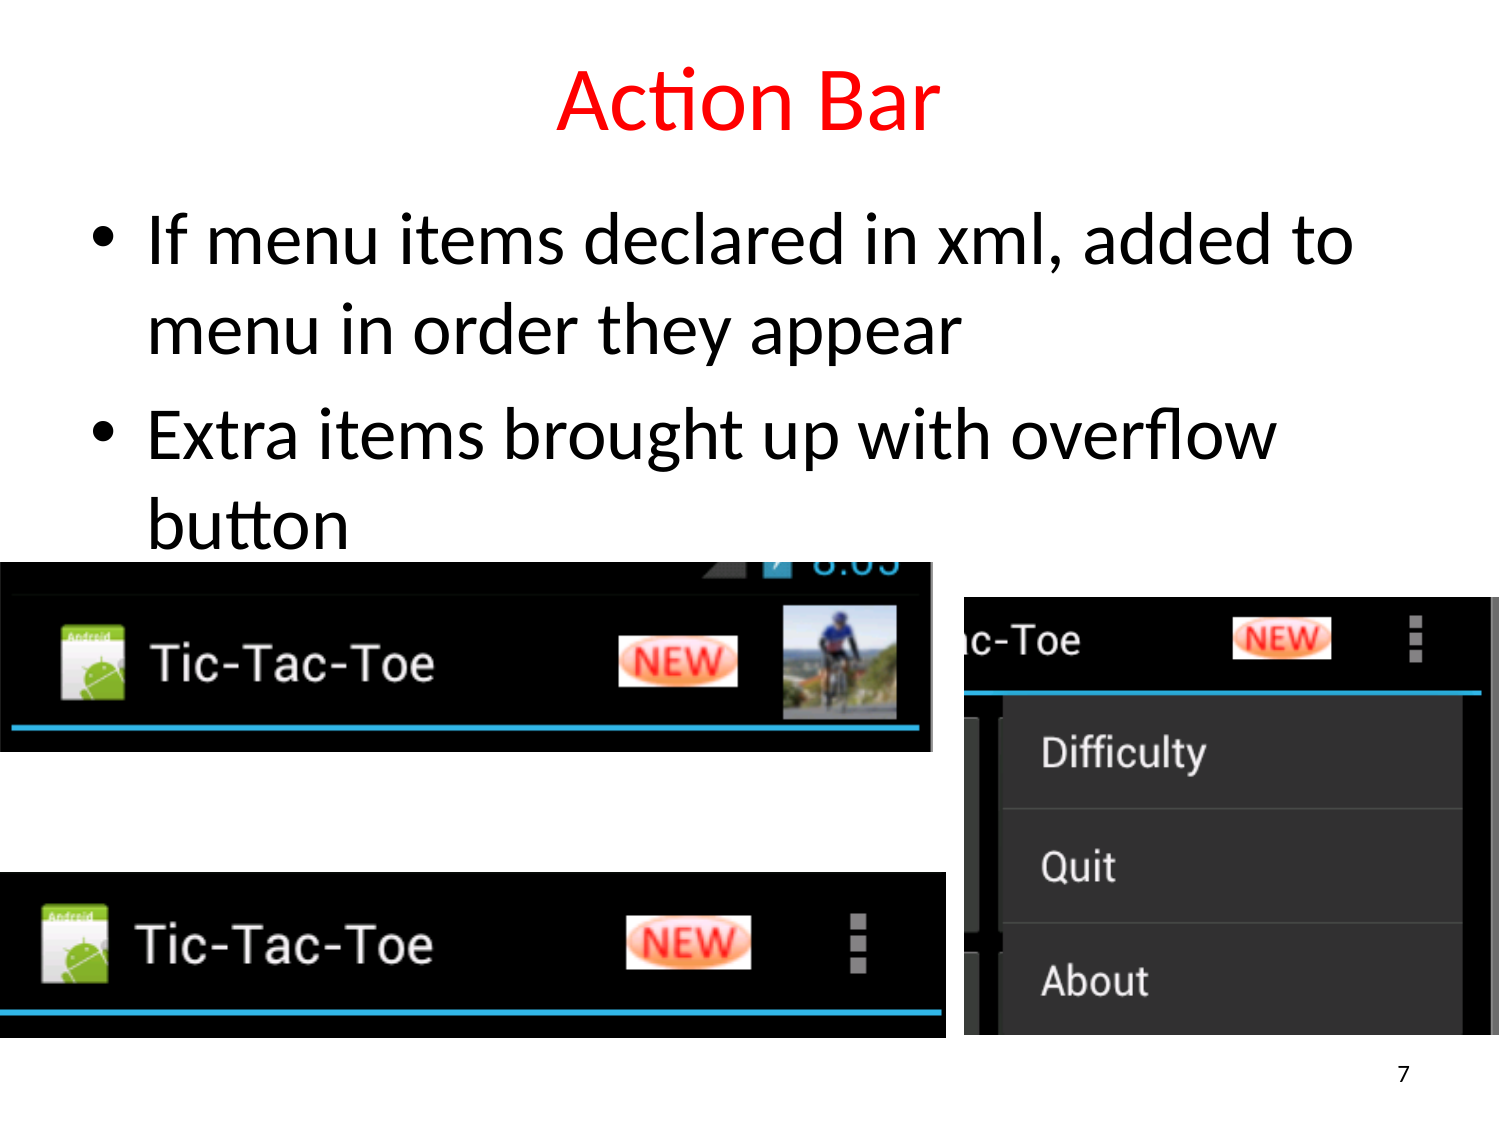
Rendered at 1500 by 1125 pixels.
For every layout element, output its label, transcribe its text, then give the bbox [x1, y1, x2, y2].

picture [964, 596, 1500, 1035]
picture [0, 562, 933, 752]
list If menu items declared in xml, added to menu in order they appear Extra items brought up with overflow button [75, 182, 1425, 1038]
picture [0, 872, 946, 1038]
title Action Bar [75, 0, 1425, 182]
slide_number 7 [1074, 1043, 1425, 1103]
